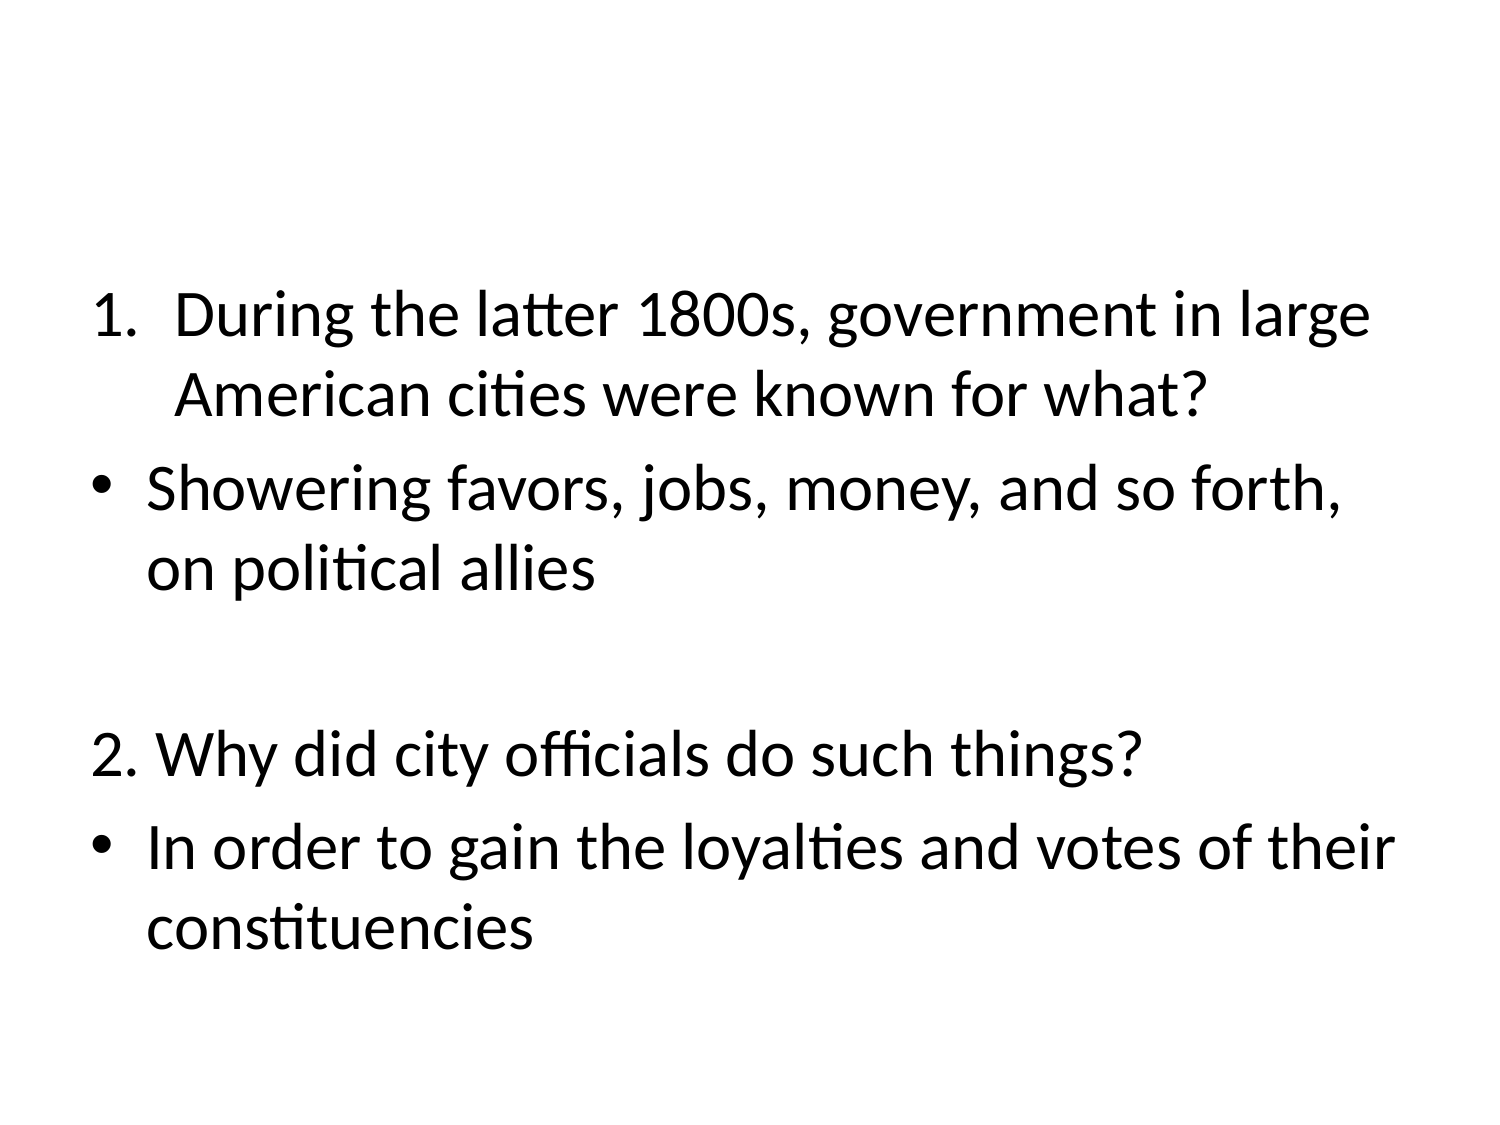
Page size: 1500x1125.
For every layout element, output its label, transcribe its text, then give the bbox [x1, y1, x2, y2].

list During the latter 1800s, government in large American cities were known for what? Showering favors, jobs, money, and so forth, on political allies 2. Why did city officials do such things? In order to gain the loyalties and votes of their constituencies [75, 262, 1425, 1005]
